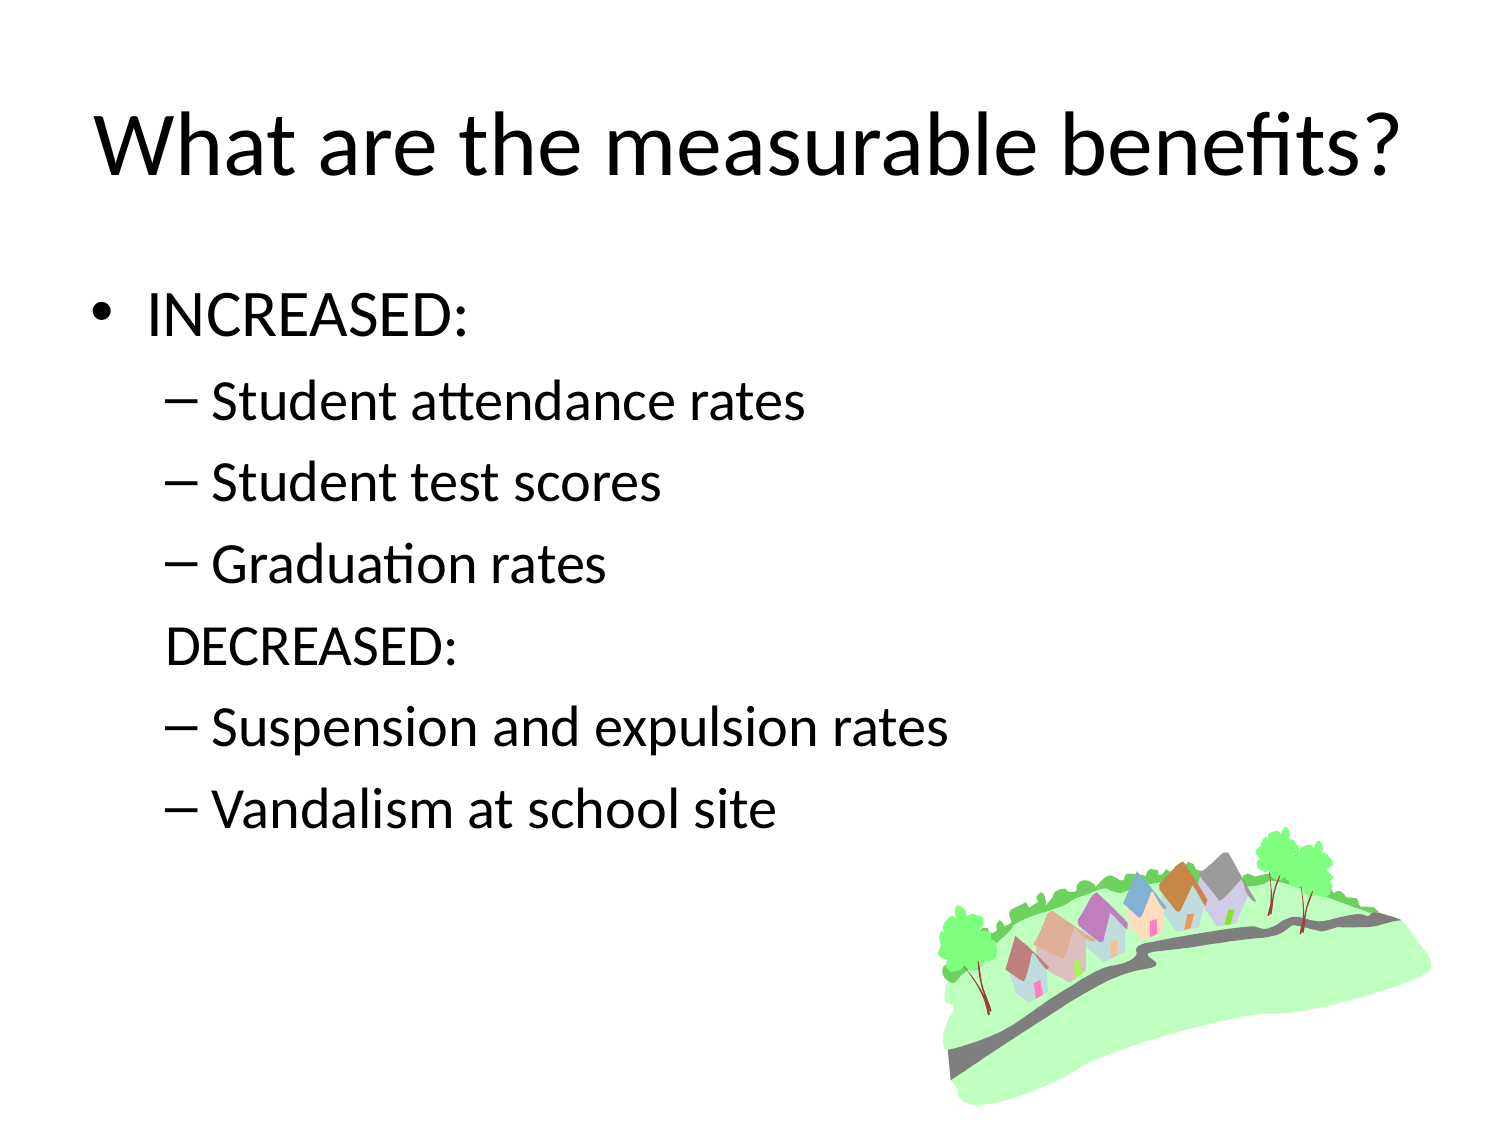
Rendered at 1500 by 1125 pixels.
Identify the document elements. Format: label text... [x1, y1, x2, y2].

picture [937, 824, 1437, 1125]
title What are the measurable benefits? [75, 45, 1425, 233]
list INCREASED: Student attendance rates Student test scores Graduation rates DECREASED: Suspension and expulsion rates Vandalism at school site [75, 262, 1425, 1005]
